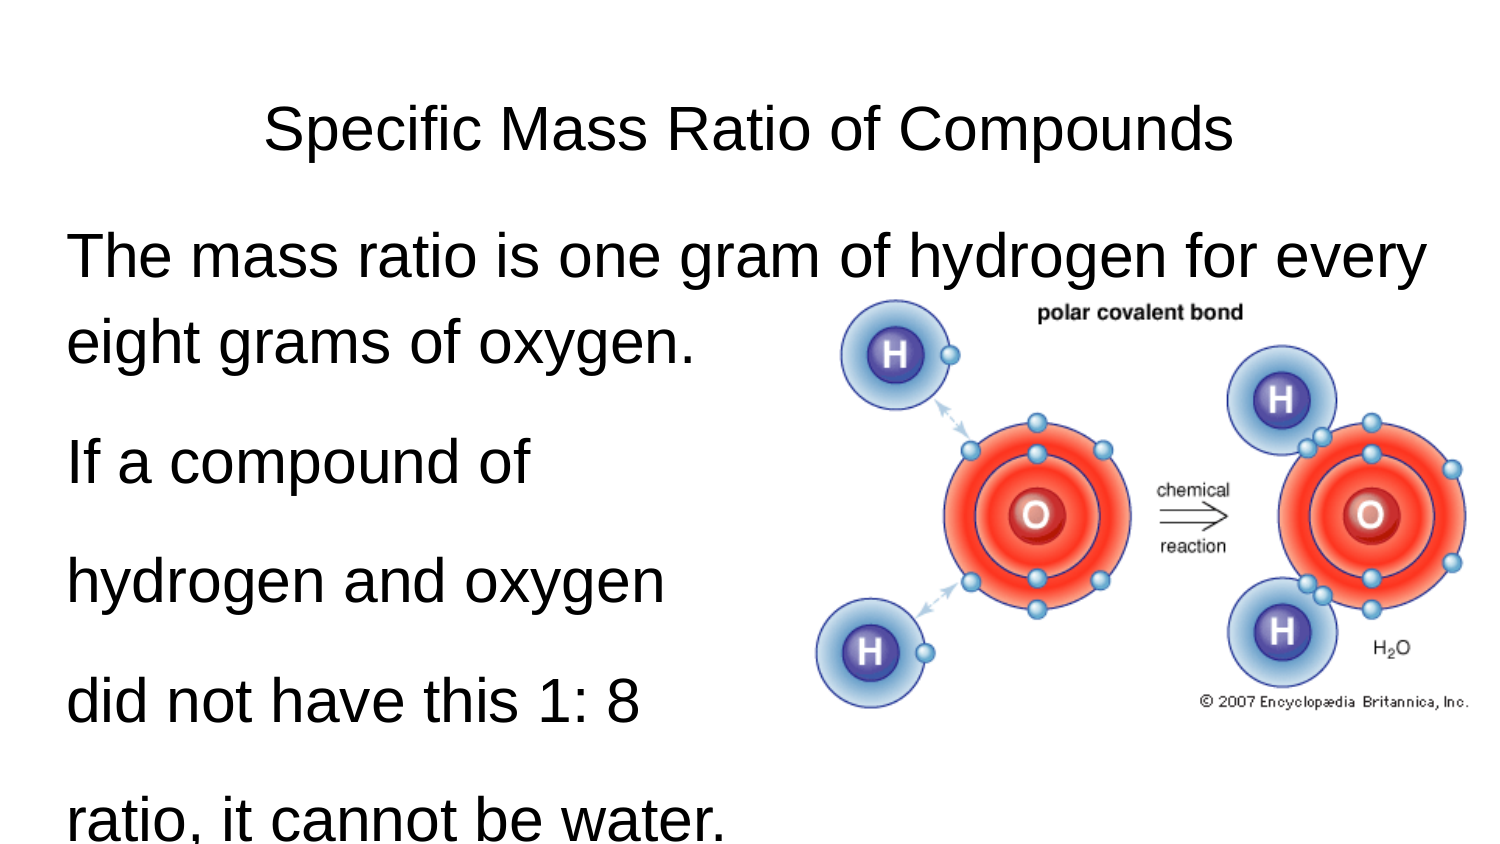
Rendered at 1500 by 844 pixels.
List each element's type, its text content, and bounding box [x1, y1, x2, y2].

list The mass ratio is one gram of hydrogen for every eight grams of oxygen. If a compound of hydrogen and oxygen did not have this 1: 8 ratio, it cannot be water. [51, 189, 1449, 750]
title Specific Mass Ratio of Compounds [51, 72, 1449, 167]
picture [806, 295, 1476, 715]
